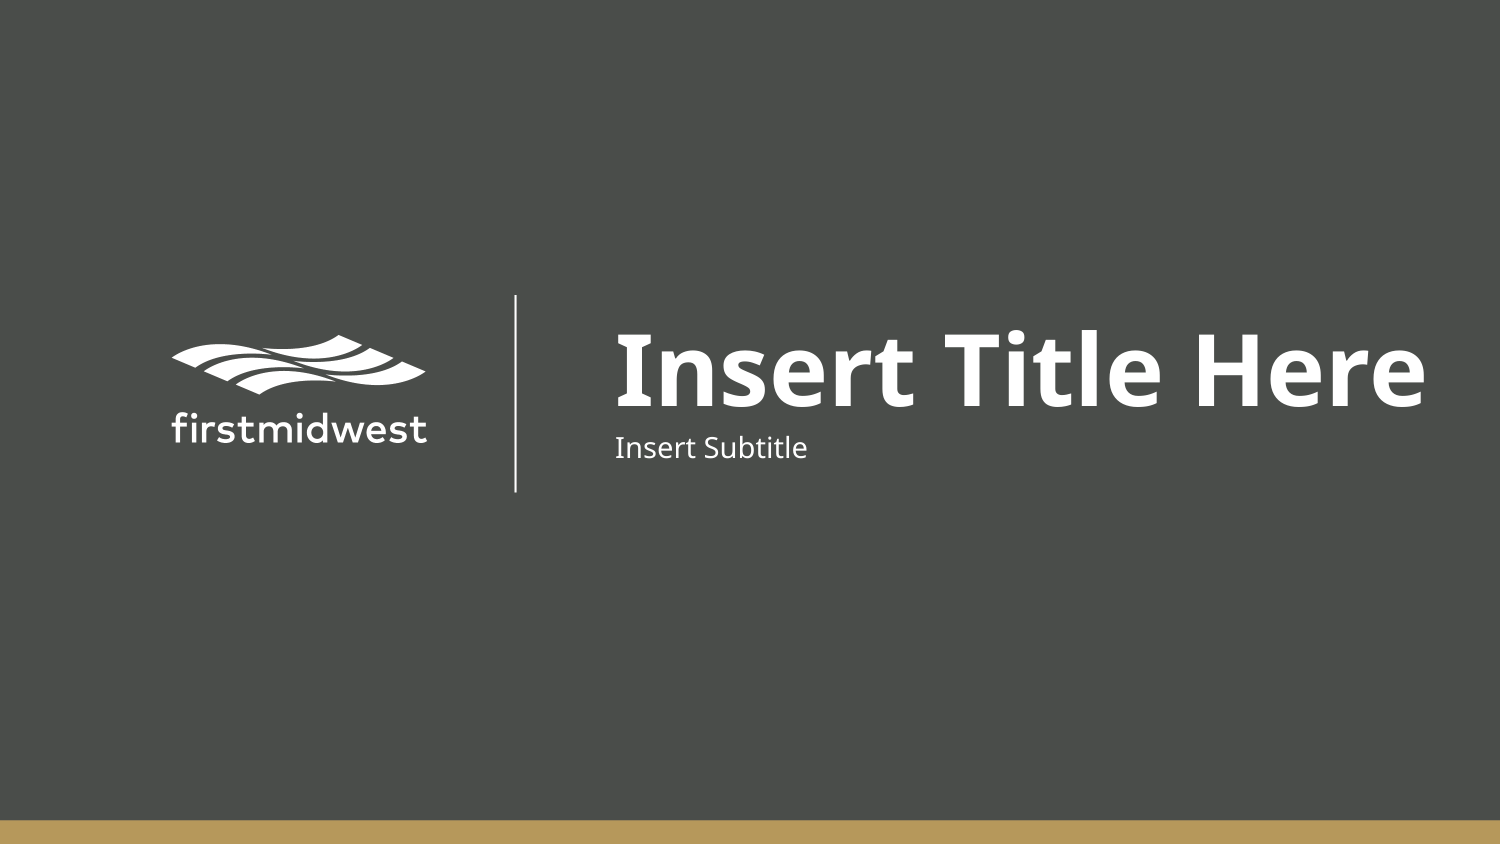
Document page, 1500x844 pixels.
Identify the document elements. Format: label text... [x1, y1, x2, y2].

title Insert Title Here [600, 278, 1500, 454]
subtitle Insert Subtitle [600, 422, 1406, 638]
picture [0, 0, 1500, 844]
